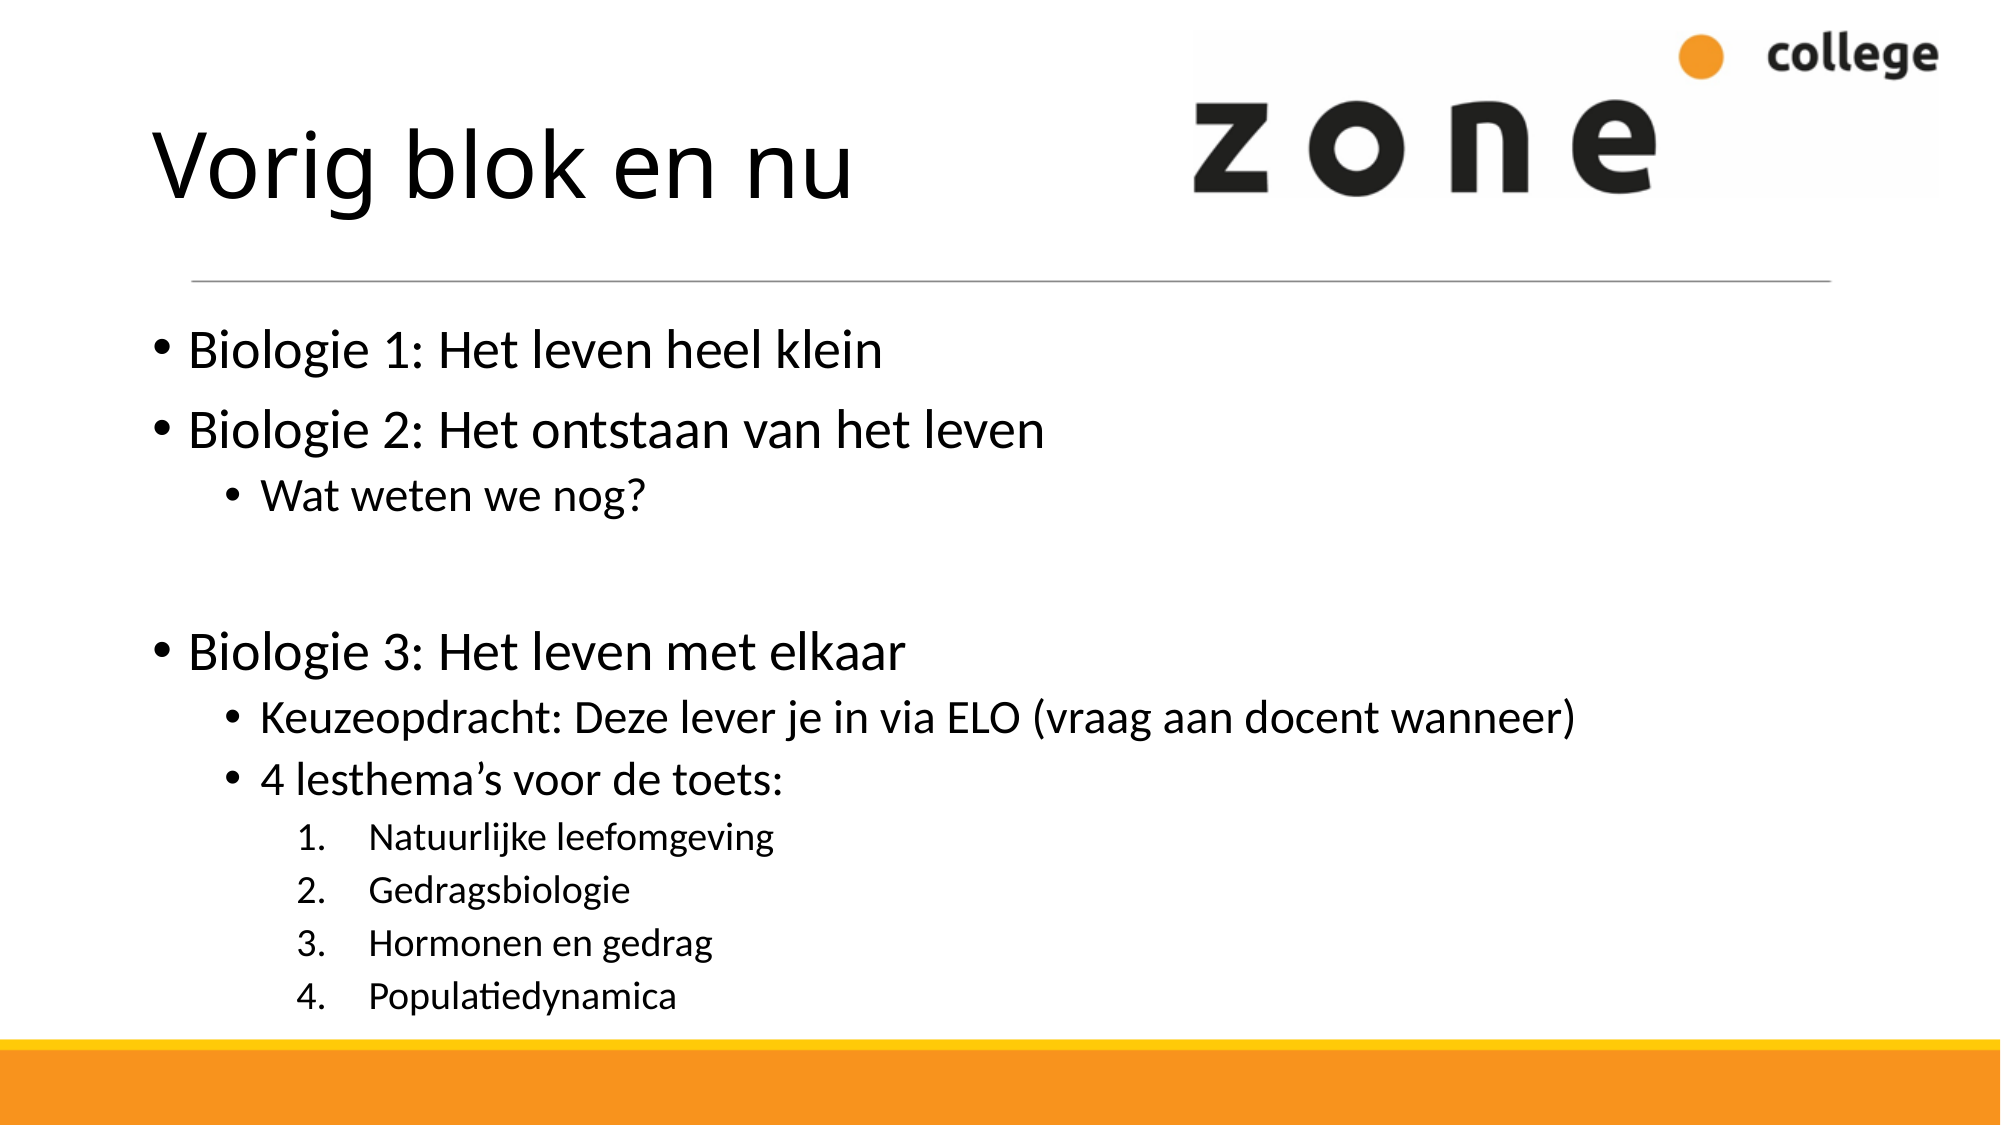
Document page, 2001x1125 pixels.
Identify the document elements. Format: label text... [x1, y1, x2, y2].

picture [0, 0, 2001, 1125]
list Biologie 1: Het leven heel klein Biologie 2: Het ontstaan van het leven Wat weten we nog? Biologie 3: Het leven met elkaar Keuzeopdracht: Deze lever je in via ELO (vraag aan docent wanneer) 4 lesthema’s voor de toets: Natuurlijke leefomgeving Gedragsbiologie Hormonen en gedrag Populatiedynamica [137, 312, 1863, 1027]
title Vorig blok en nu [137, 59, 1863, 278]
